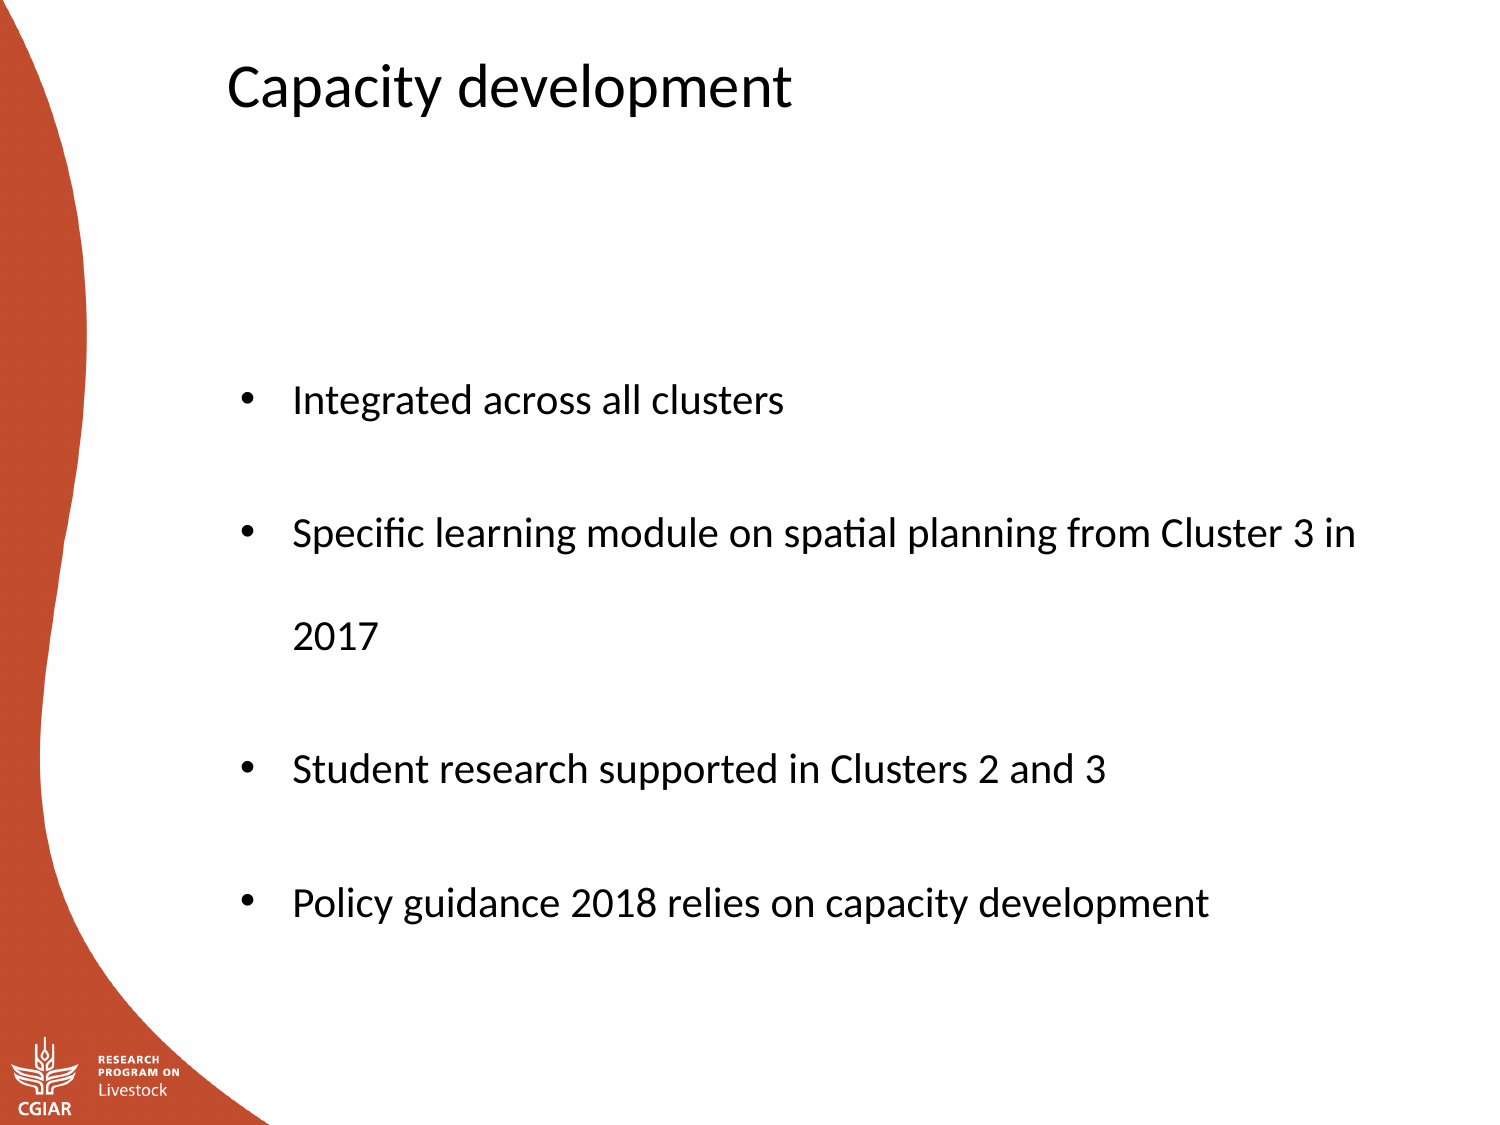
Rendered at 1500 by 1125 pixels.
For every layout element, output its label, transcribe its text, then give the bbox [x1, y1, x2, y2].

picture [0, 0, 270, 1125]
list Integrated across all clusters Specific learning module on spatial planning from Cluster 3 in 2017 Student research supported in Clusters 2 and 3 Policy guidance 2018 relies on capacity development [225, 312, 1450, 938]
list Capacity development [212, 37, 1450, 225]
